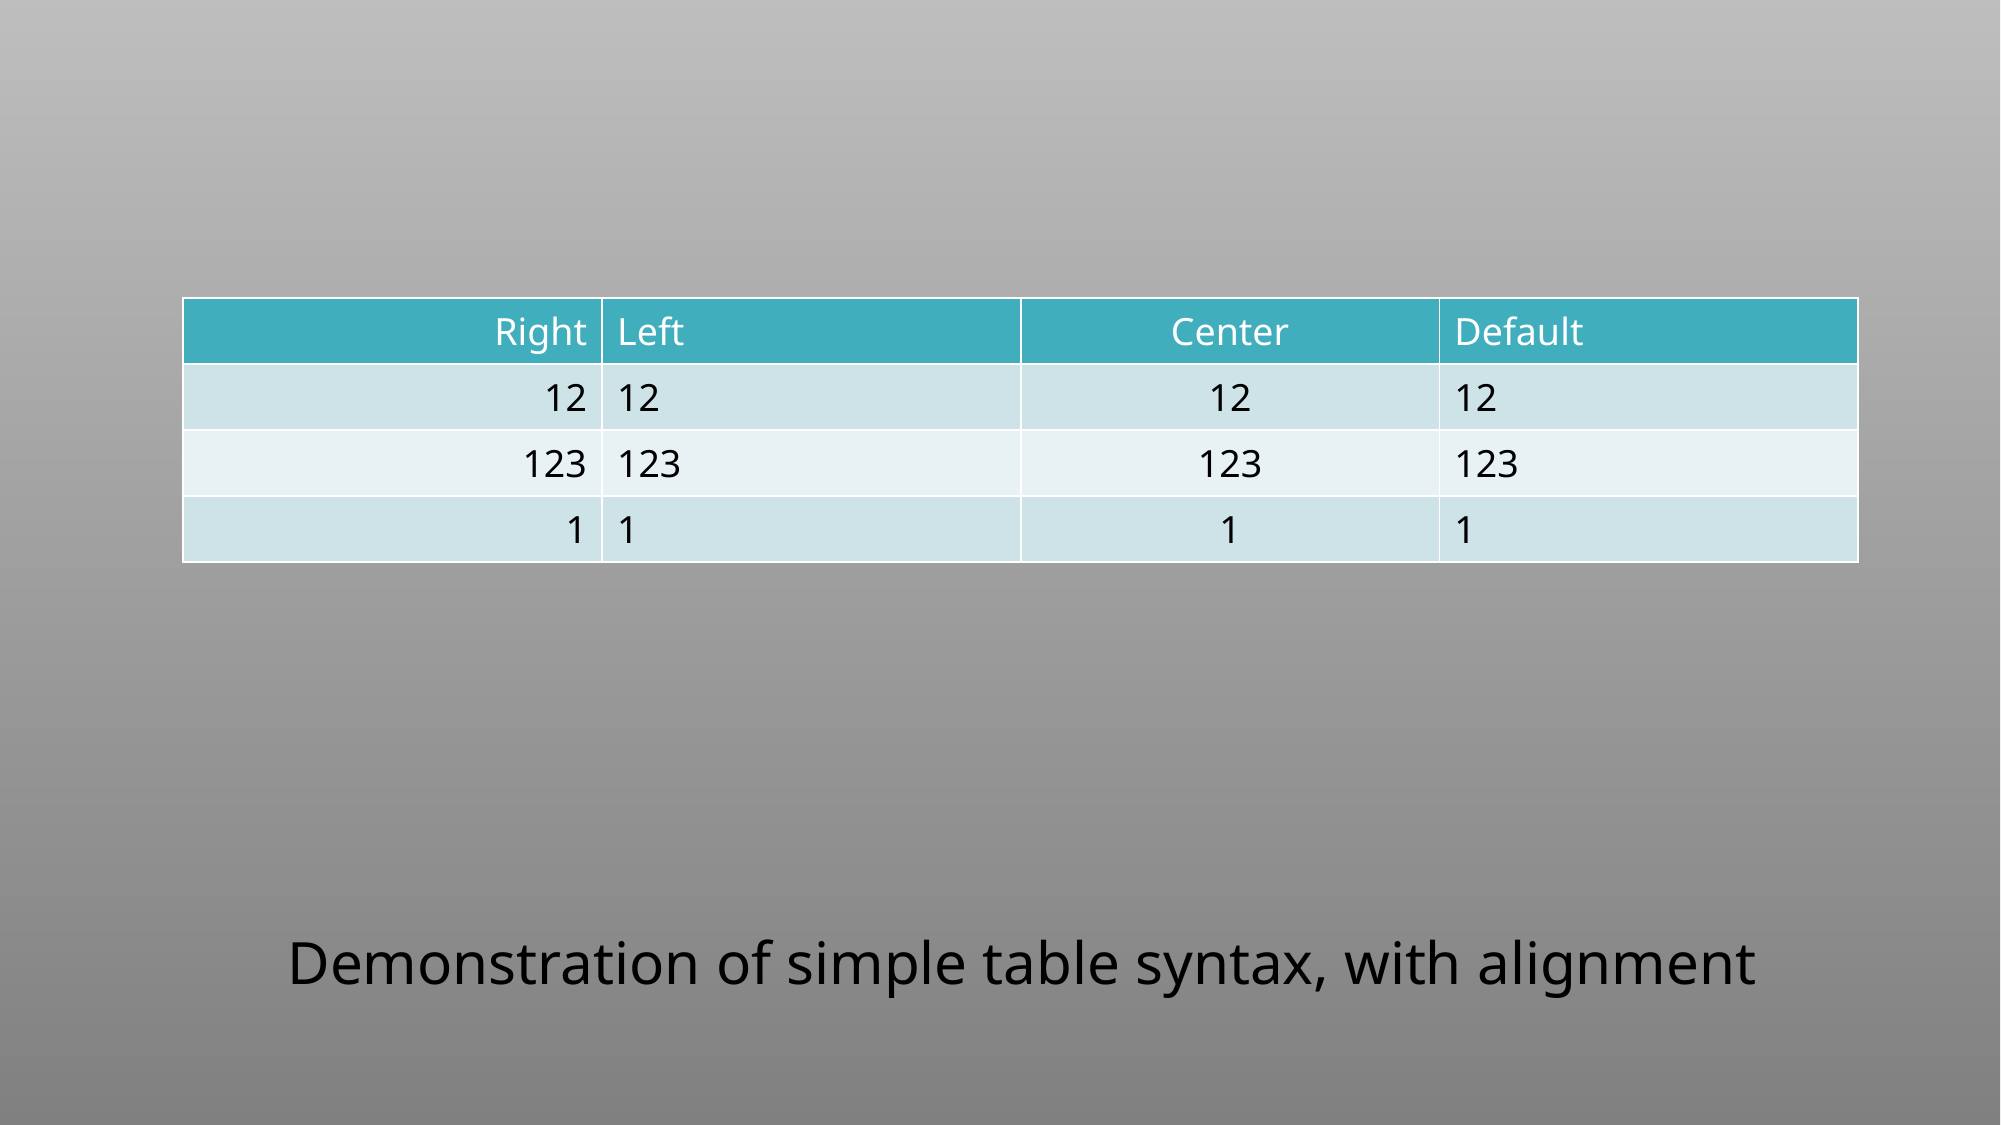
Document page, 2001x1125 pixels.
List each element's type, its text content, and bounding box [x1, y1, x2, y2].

table_header Left [603, 299, 1020, 363]
table_cell 12 [1440, 365, 1857, 429]
table_cell 12 [1022, 365, 1439, 429]
table_cell 1 [1440, 497, 1857, 561]
table_cell 12 [603, 365, 1020, 429]
table_cell 1 [1022, 497, 1439, 561]
picture [0, 0, 2001, 1125]
list Demonstration of simple table syntax, with alignment [183, 927, 1861, 1011]
table_header Center [1022, 299, 1439, 363]
table_cell 123 [603, 431, 1020, 495]
table_header Default [1440, 299, 1857, 363]
table_cell 123 [1022, 431, 1439, 495]
table_cell 12 [184, 365, 601, 429]
table_cell 1 [603, 497, 1020, 561]
table_cell 123 [1440, 431, 1857, 495]
table_cell 123 [184, 431, 601, 495]
table_header Right [184, 299, 601, 363]
table_cell 1 [184, 497, 601, 561]
